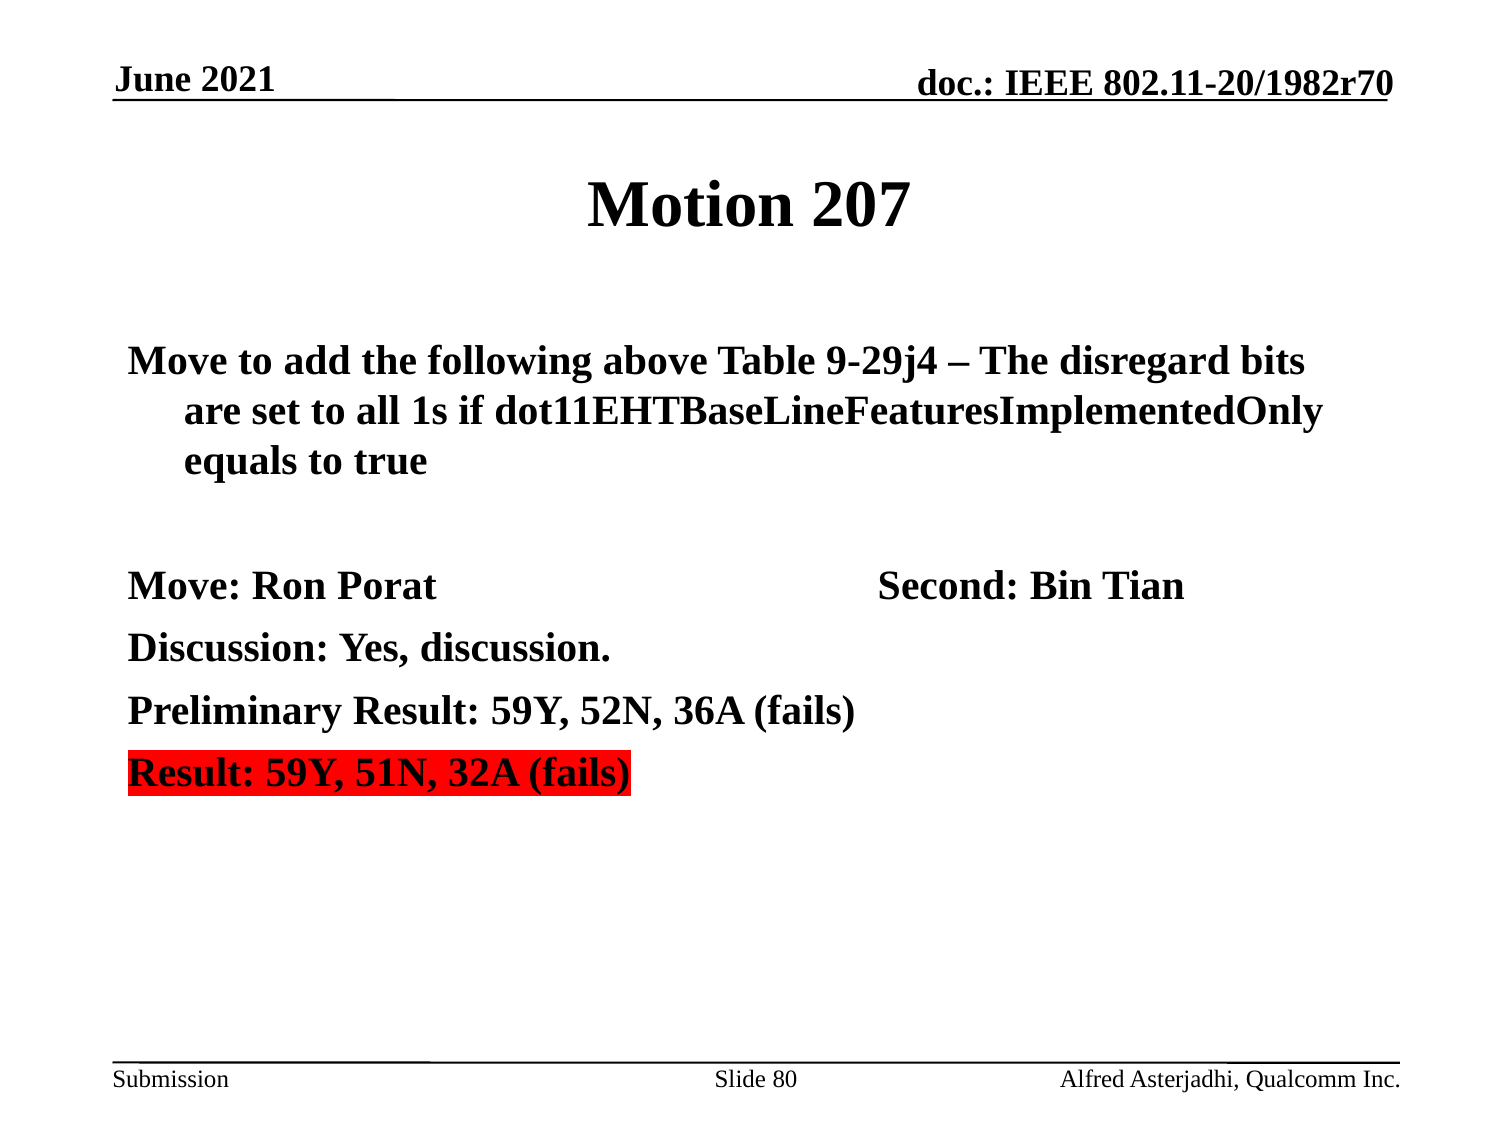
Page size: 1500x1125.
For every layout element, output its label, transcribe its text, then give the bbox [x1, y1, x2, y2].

list Move to add the following above Table 9-29j4 – The disregard bits are set to all 1s if dot11EHTBaseLineFeaturesImplementedOnly equals to true Move: Ron Porat Second: Bin Tian Discussion: Yes, discussion. Preliminary Result: 59Y, 52N, 36A (fails) Result: 59Y, 51N, 32A (fails) [112, 324, 1388, 1000]
footer Alfred Asterjadhi, Qualcomm Inc. [878, 1061, 1402, 1093]
slide_number Slide 80 [712, 1061, 800, 1123]
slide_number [114, 54, 423, 100]
title Motion 207 [112, 112, 1388, 288]
